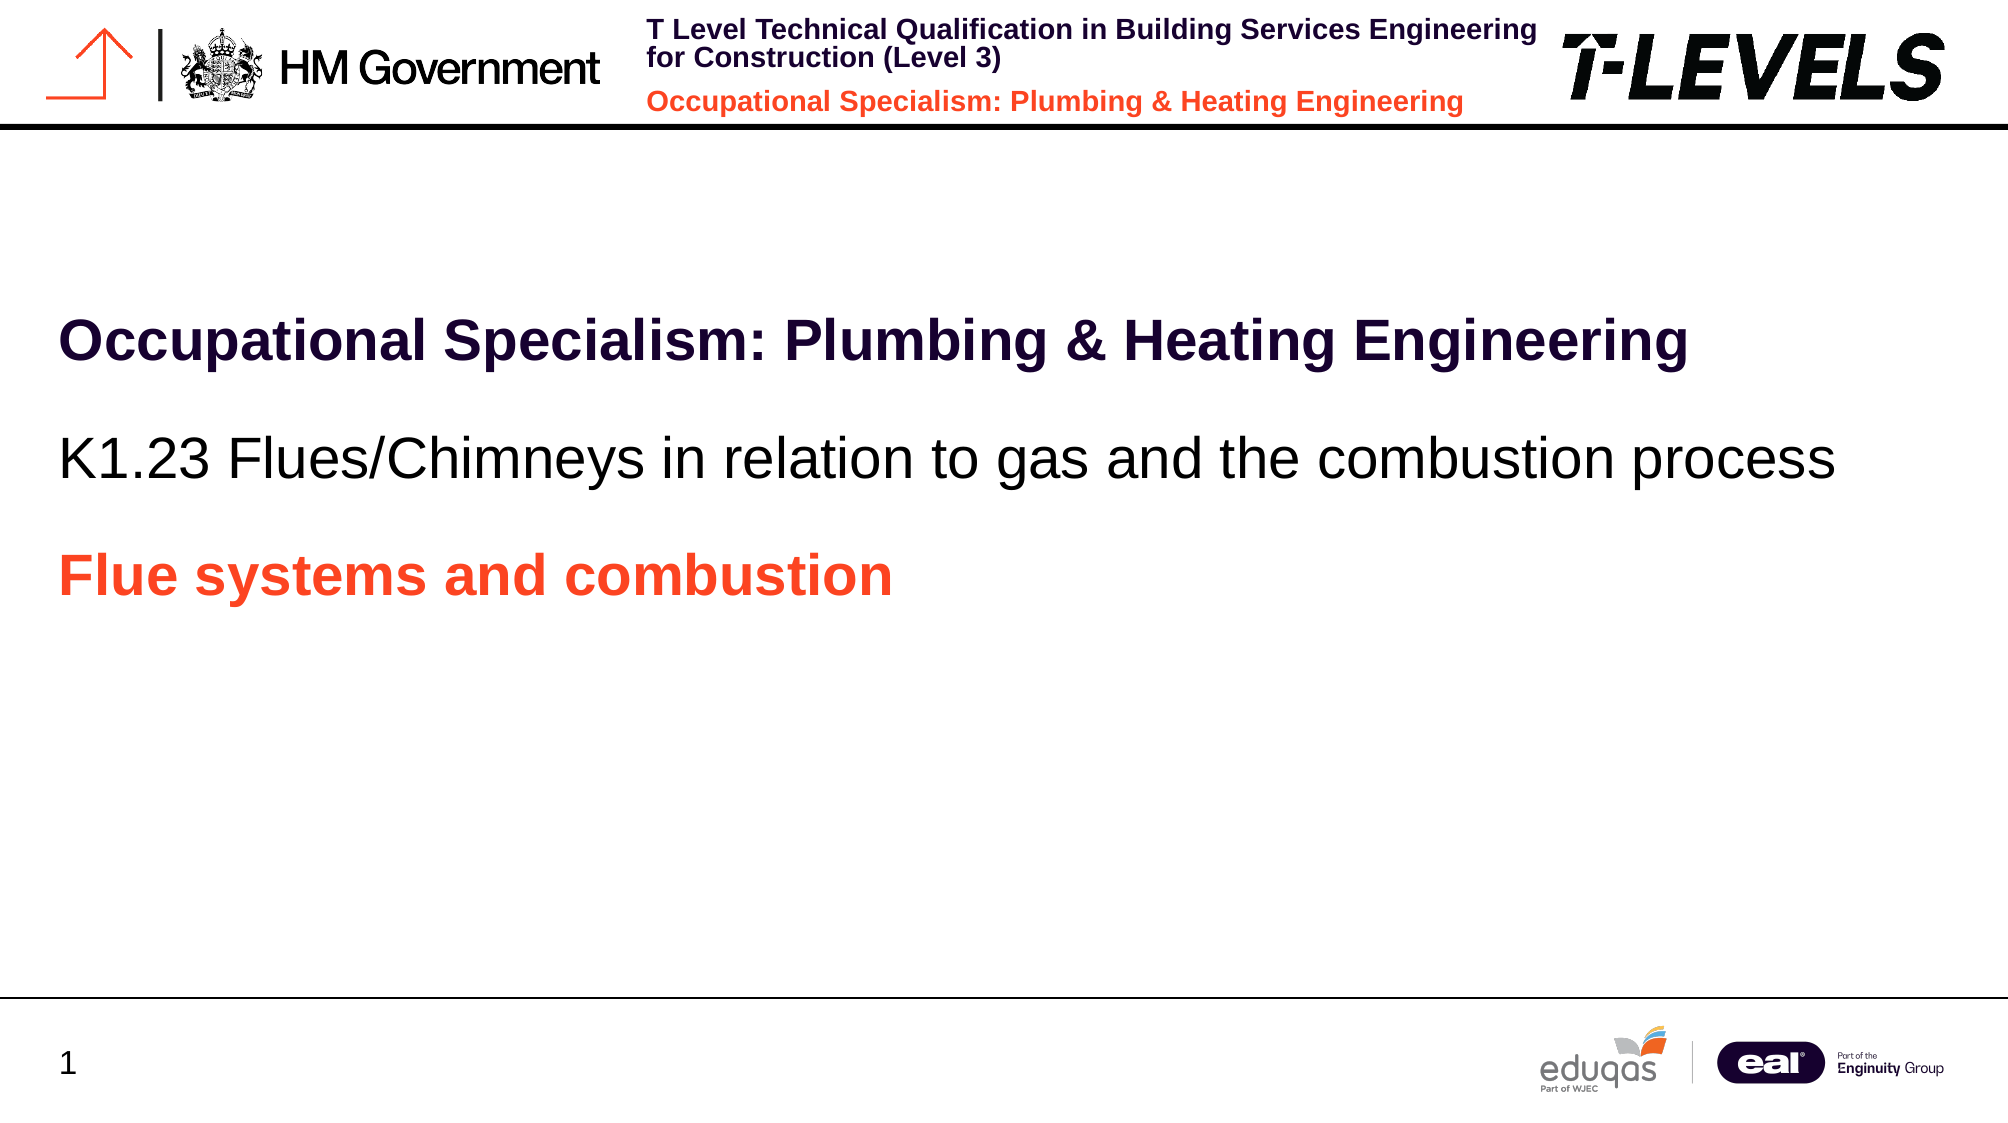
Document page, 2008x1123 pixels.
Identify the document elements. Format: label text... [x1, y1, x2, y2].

text_box Occupational Specialism: Plumbing & Heating Engineering K1.23 Flues/Chimneys in relation to gas and the combustion process Flue systems and combustion [58, 295, 1859, 916]
picture [1535, 1021, 1949, 1097]
picture [41, 27, 139, 100]
picture [1543, 25, 1964, 108]
picture [158, 28, 600, 102]
